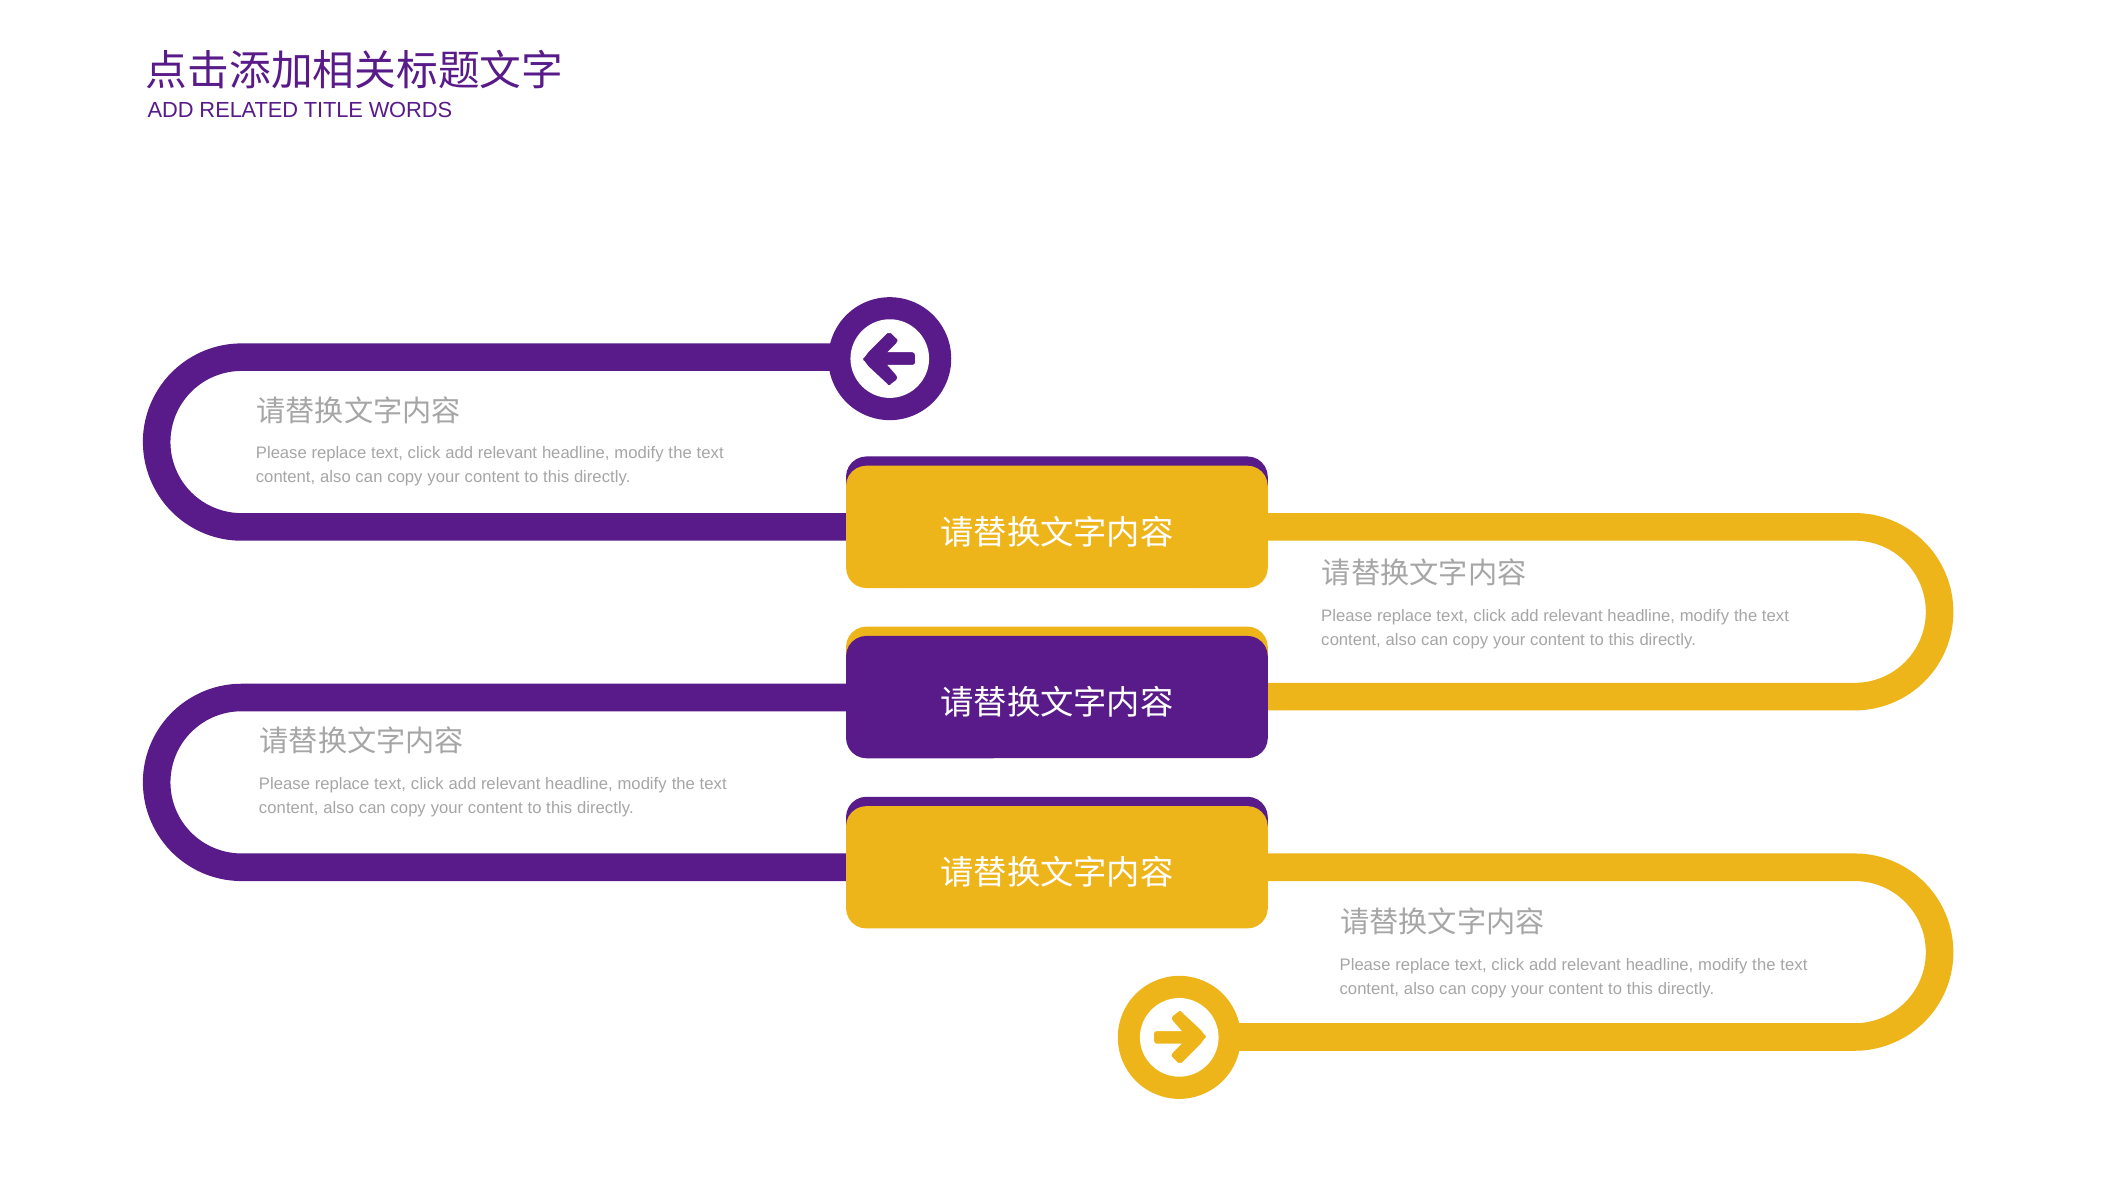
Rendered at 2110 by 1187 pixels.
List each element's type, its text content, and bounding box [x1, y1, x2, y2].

text_box ADD RELATED TITLE WORDS [147, 96, 453, 123]
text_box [845, 626, 1268, 759]
text_box 点击添加相关标题文字 [145, 43, 564, 95]
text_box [845, 456, 1268, 589]
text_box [258, 722, 784, 816]
text_box [1268, 512, 1955, 712]
text_box [1241, 852, 1955, 1052]
text_box [141, 682, 845, 883]
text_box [1117, 975, 1241, 1099]
text_box [141, 342, 845, 542]
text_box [845, 796, 1268, 929]
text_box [255, 392, 781, 485]
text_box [1321, 554, 1847, 647]
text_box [1339, 903, 1865, 996]
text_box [828, 297, 952, 421]
